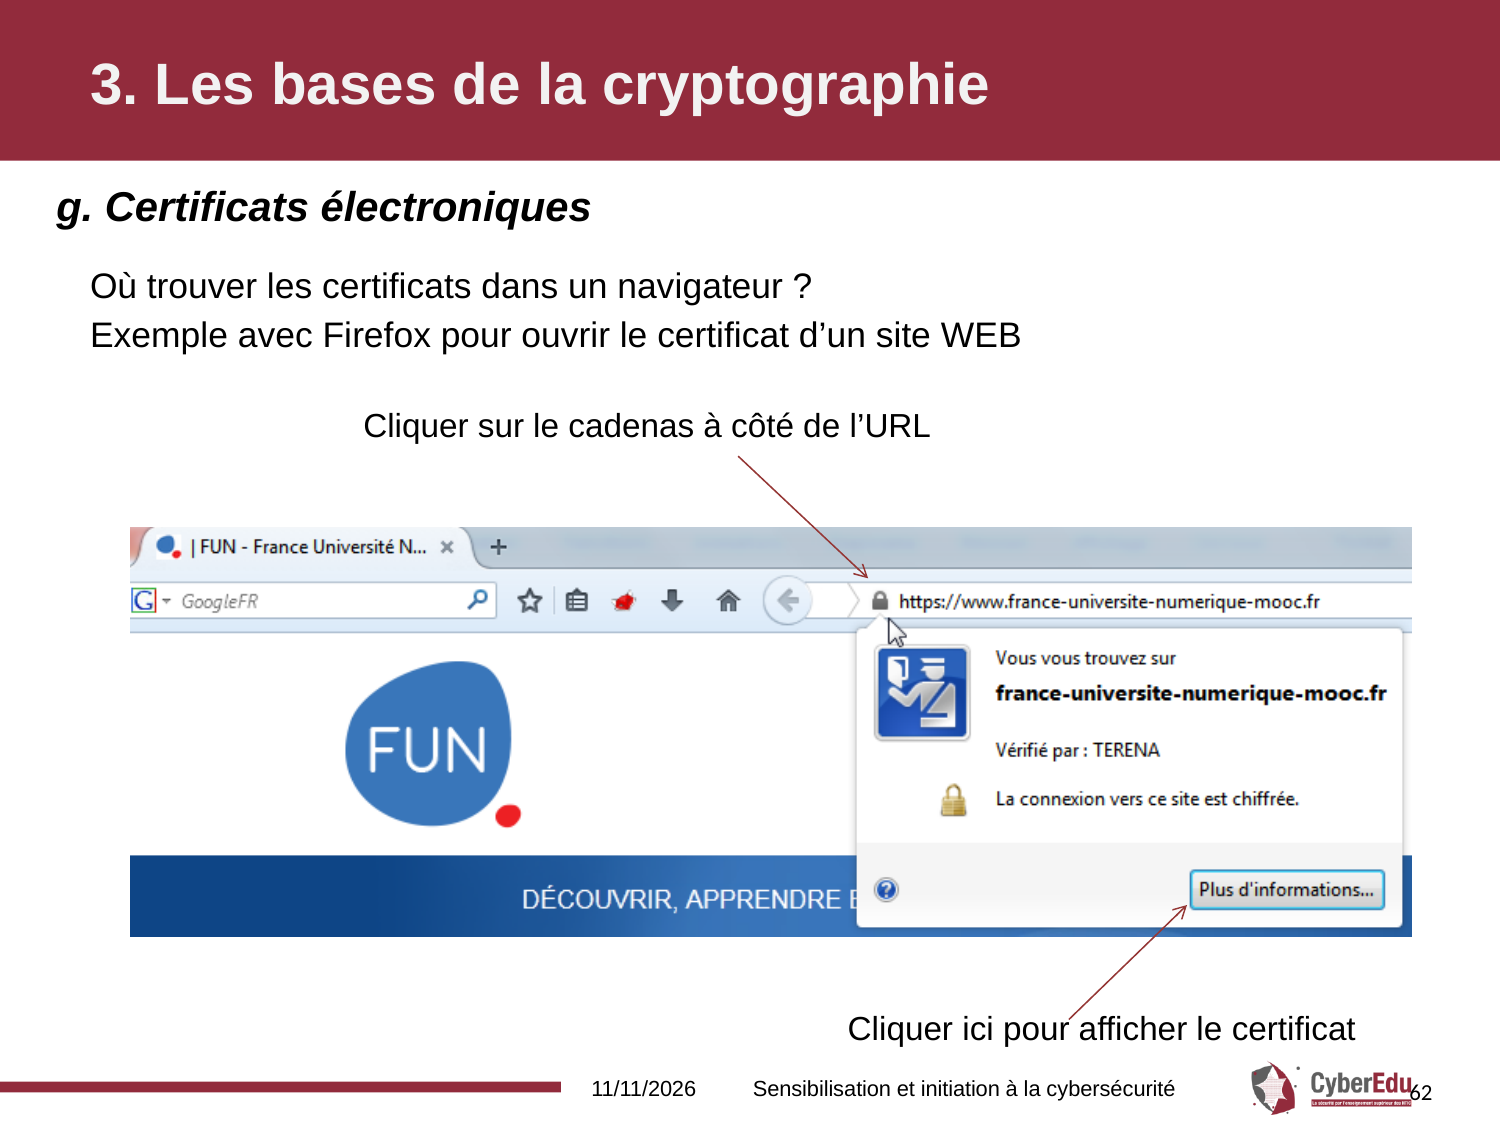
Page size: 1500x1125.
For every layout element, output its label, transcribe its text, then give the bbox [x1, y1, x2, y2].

text_box Cliquer sur le cadenas à côté de l’URL [348, 397, 998, 489]
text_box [1068, 904, 1188, 1020]
picture [1246, 1060, 1412, 1115]
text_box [737, 455, 869, 579]
title 3. Les bases de la cryptographie [75, 1, 1425, 161]
text_box g. Certificats électroniques [41, 172, 1471, 268]
list Où trouver les certificats dans un navigateur ? Exemple avec Firefox pour ouvrir le certificat d’un site WEB [75, 255, 1459, 433]
footer Sensibilisation et initiation à la cybersécurité [738, 1057, 1236, 1118]
picture [129, 526, 1412, 937]
text_box Cliquer ici pour afficher le certificat [832, 999, 1374, 1058]
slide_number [561, 1057, 727, 1118]
